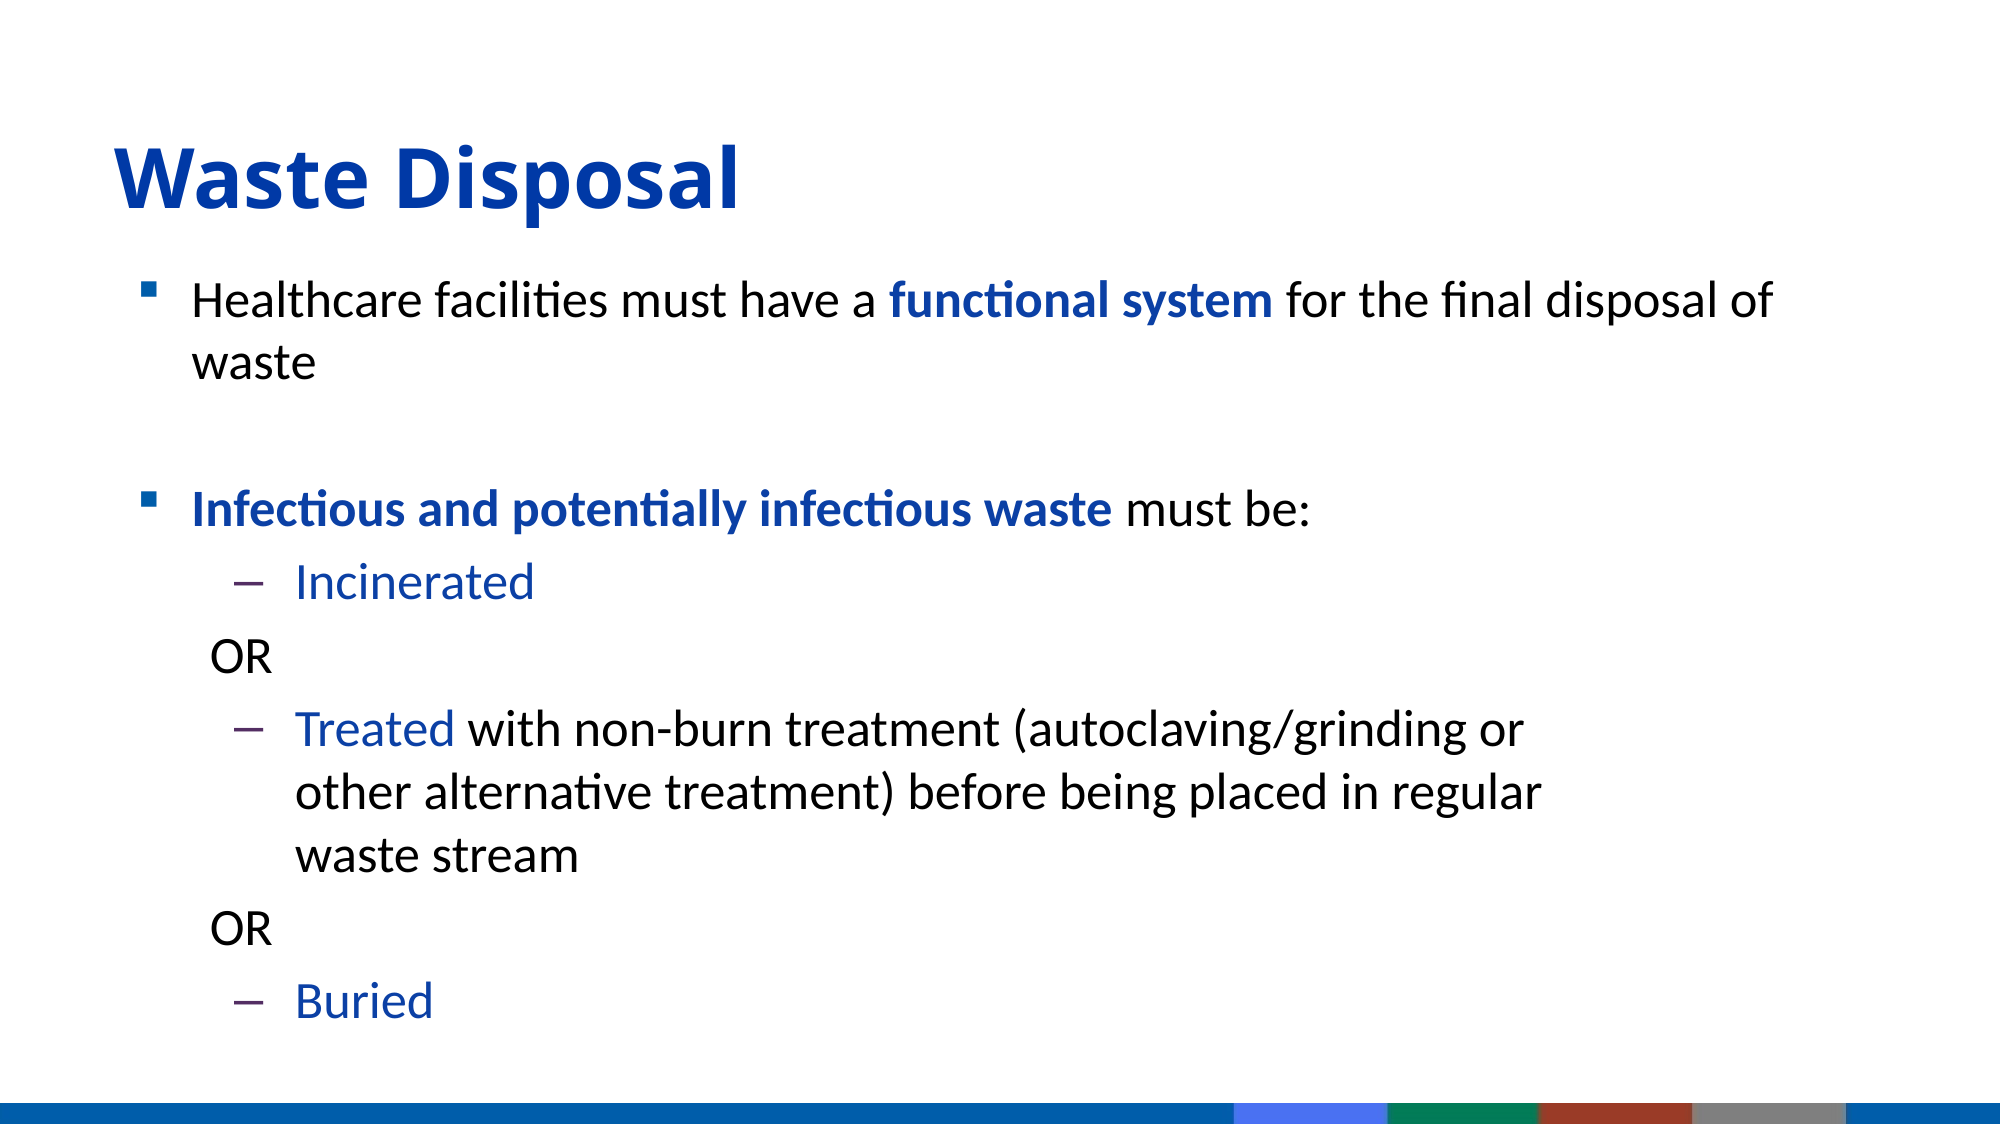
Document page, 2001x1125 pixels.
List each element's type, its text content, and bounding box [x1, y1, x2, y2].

title Waste Disposal [99, 45, 1900, 233]
picture [0, 1103, 2000, 1124]
list Healthcare facilities must have a functional system for the final disposal of waste Infectious and potentially infectious waste must be: Incinerated OR Treated with non-burn treatment (autoclaving/grinding or other alternative treatment) before being placed in regular waste stream OR Buried [121, 257, 1809, 1044]
